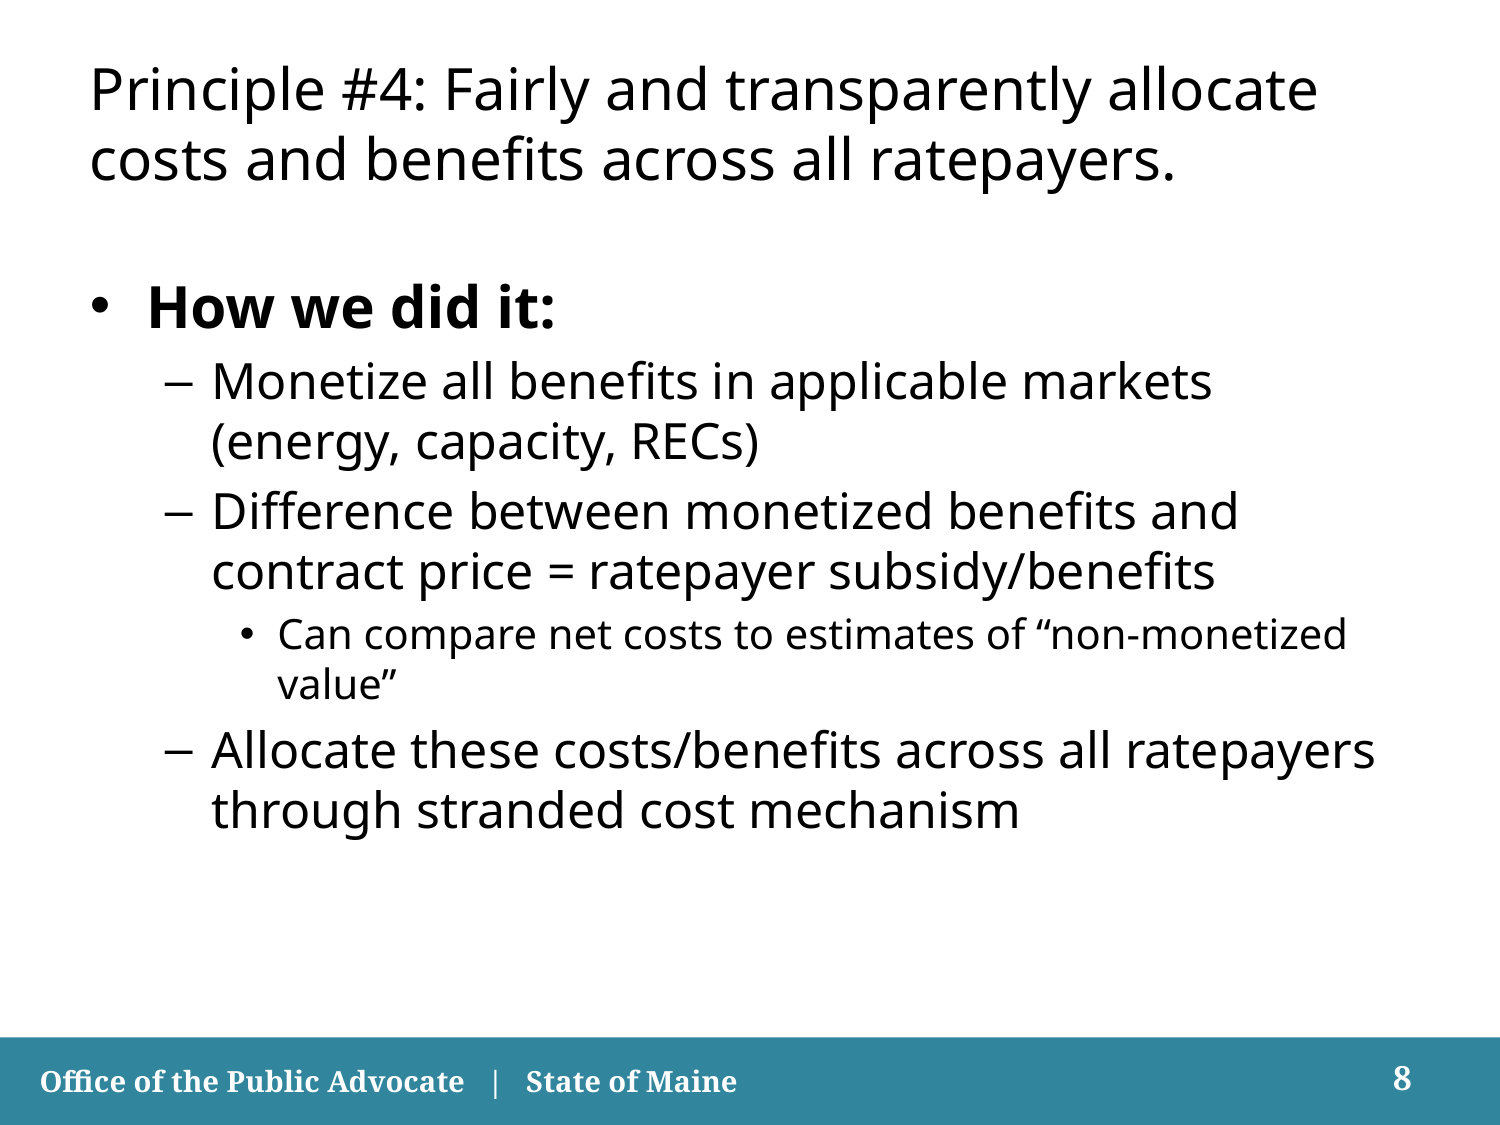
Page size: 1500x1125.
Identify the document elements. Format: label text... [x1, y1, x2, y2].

title Principle #4: Fairly and transparently allocate costs and benefits across all ratepayers. [75, 45, 1425, 233]
list How we did it: Monetize all benefits in applicable markets (energy, capacity, RECs) Difference between monetized benefits and contract price = ratepayer subsidy/benefits Can compare net costs to estimates of “non-monetized value” Allocate these costs/benefits across all ratepayers through stranded cost mechanism [75, 262, 1425, 1005]
slide_number 8 [1076, 1049, 1427, 1110]
